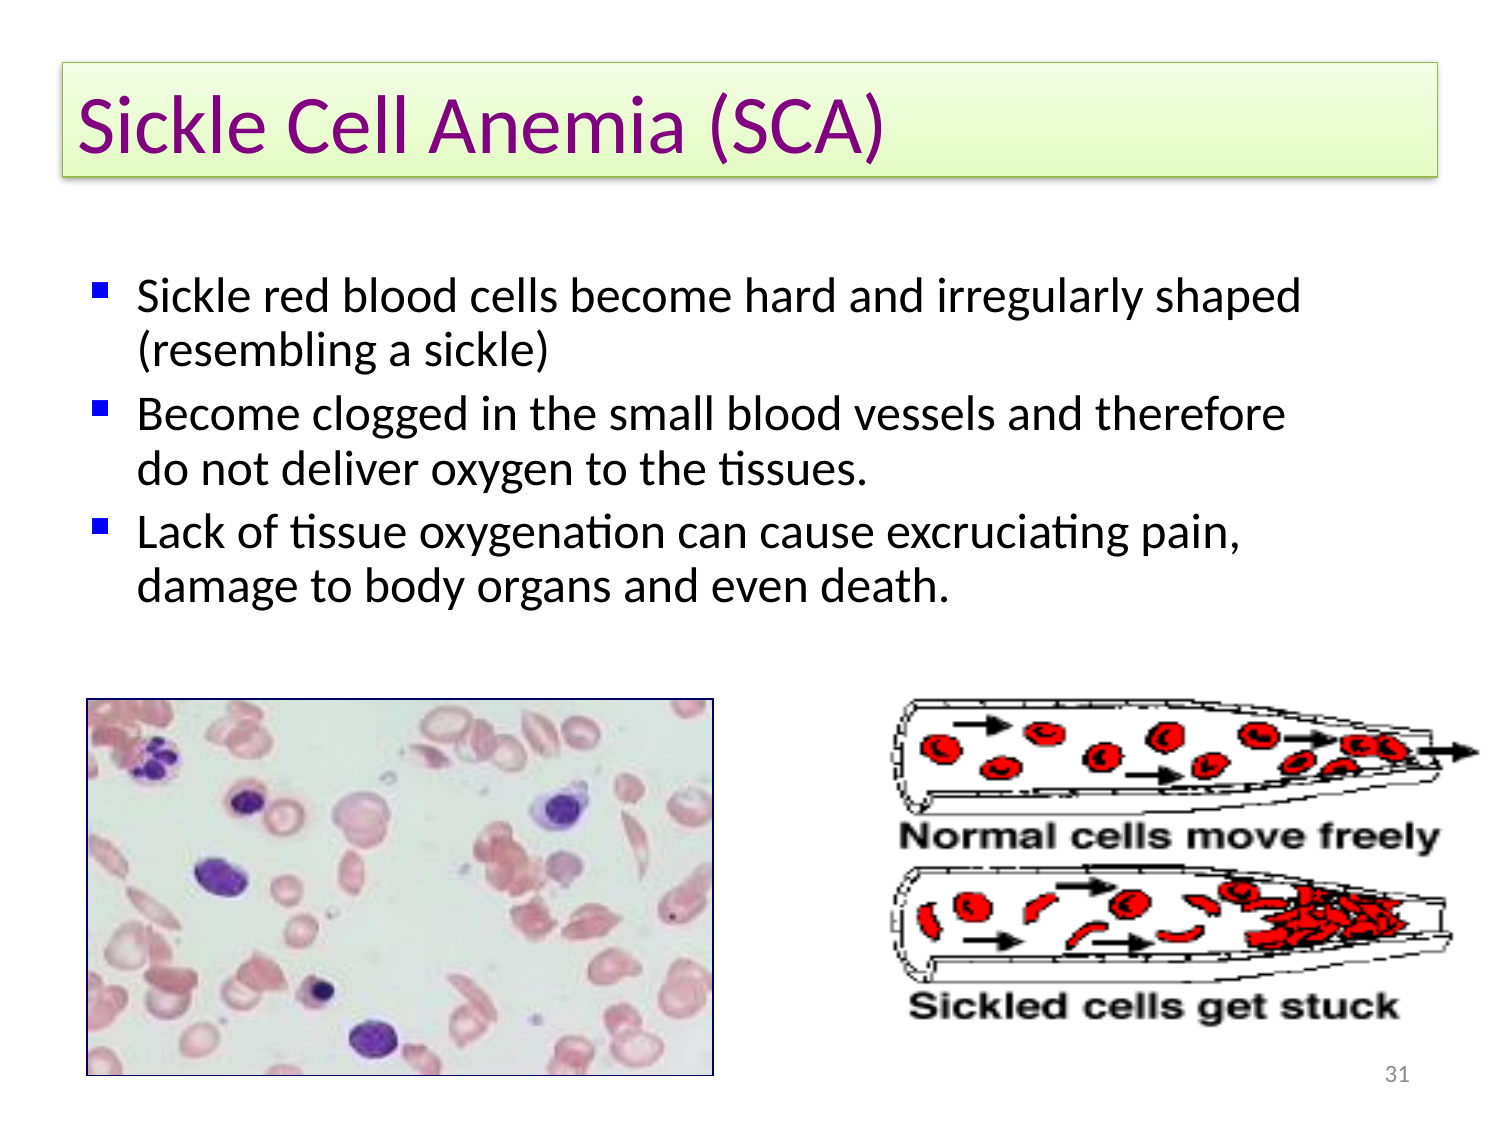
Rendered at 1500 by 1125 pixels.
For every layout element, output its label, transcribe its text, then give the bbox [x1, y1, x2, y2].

picture [87, 699, 713, 1076]
text_box Sickle Cell Anemia (SCA) [62, 62, 1438, 178]
text_box Sickle red blood cells become hard and irregularly shaped (resembling a sickle) Become clogged in the small blood vessels and therefore do not deliver oxygen to the tissues. Lack of tissue oxygenation can cause excruciating pain, damage to body organs and even death. [0, 262, 1350, 700]
slide_number 31 [1074, 1044, 1425, 1103]
picture [874, 687, 1500, 1036]
